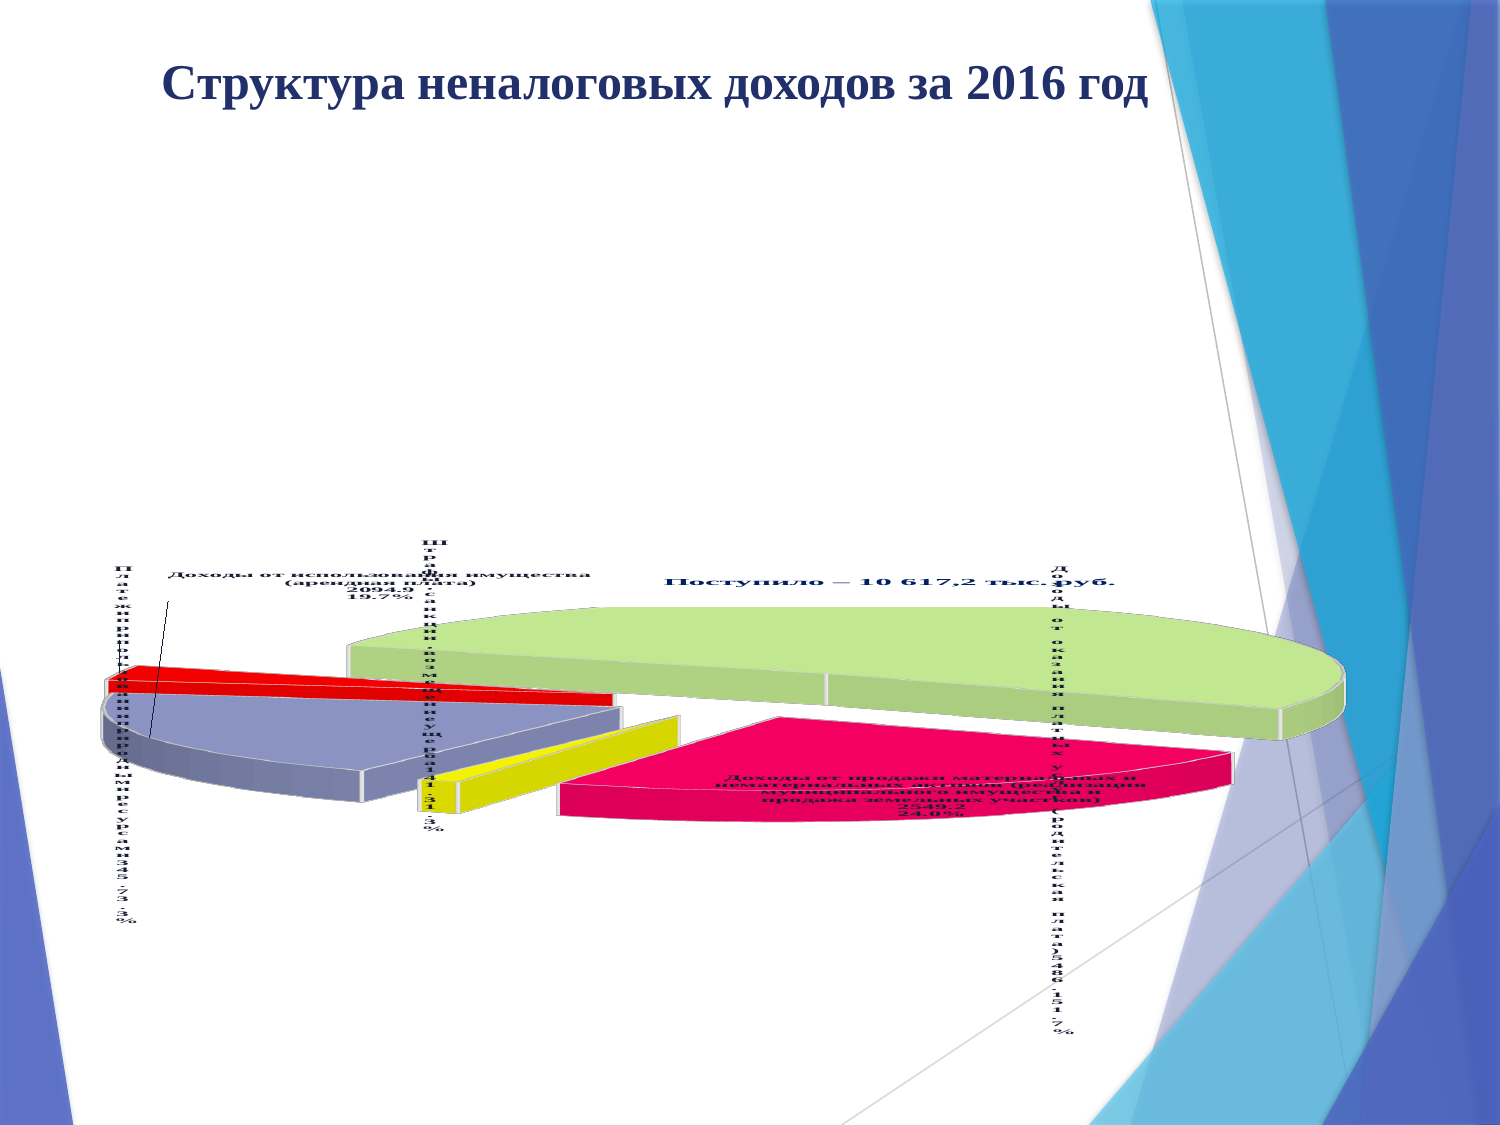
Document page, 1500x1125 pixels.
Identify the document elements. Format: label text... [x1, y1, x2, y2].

chart [76, 136, 1413, 1107]
text_box Структура неналоговых доходов за 2016 год [17, 42, 1294, 118]
